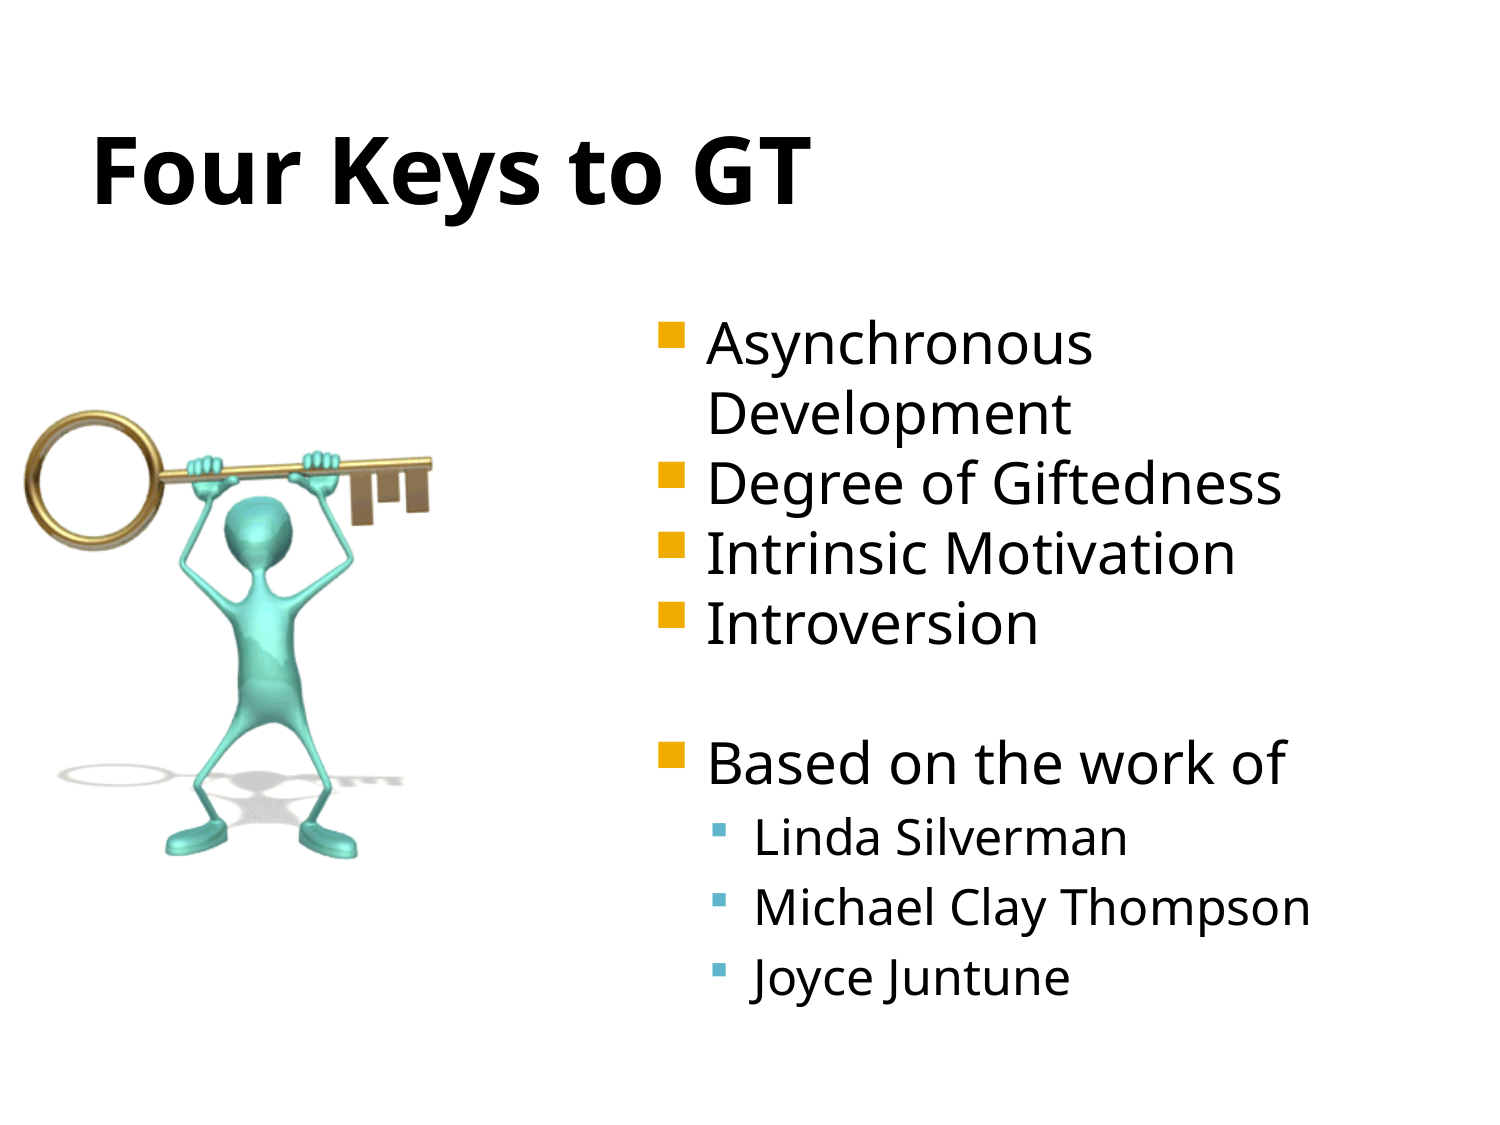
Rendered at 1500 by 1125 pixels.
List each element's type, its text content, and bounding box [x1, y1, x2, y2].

title Four Keys to GT [75, 24, 1425, 231]
picture [0, 312, 503, 884]
list Asynchronous Development Degree of Giftedness Intrinsic Motivation Introversion Based on the work of Linda Silverman Michael Clay Thompson Joyce Juntune [624, 291, 1425, 1050]
